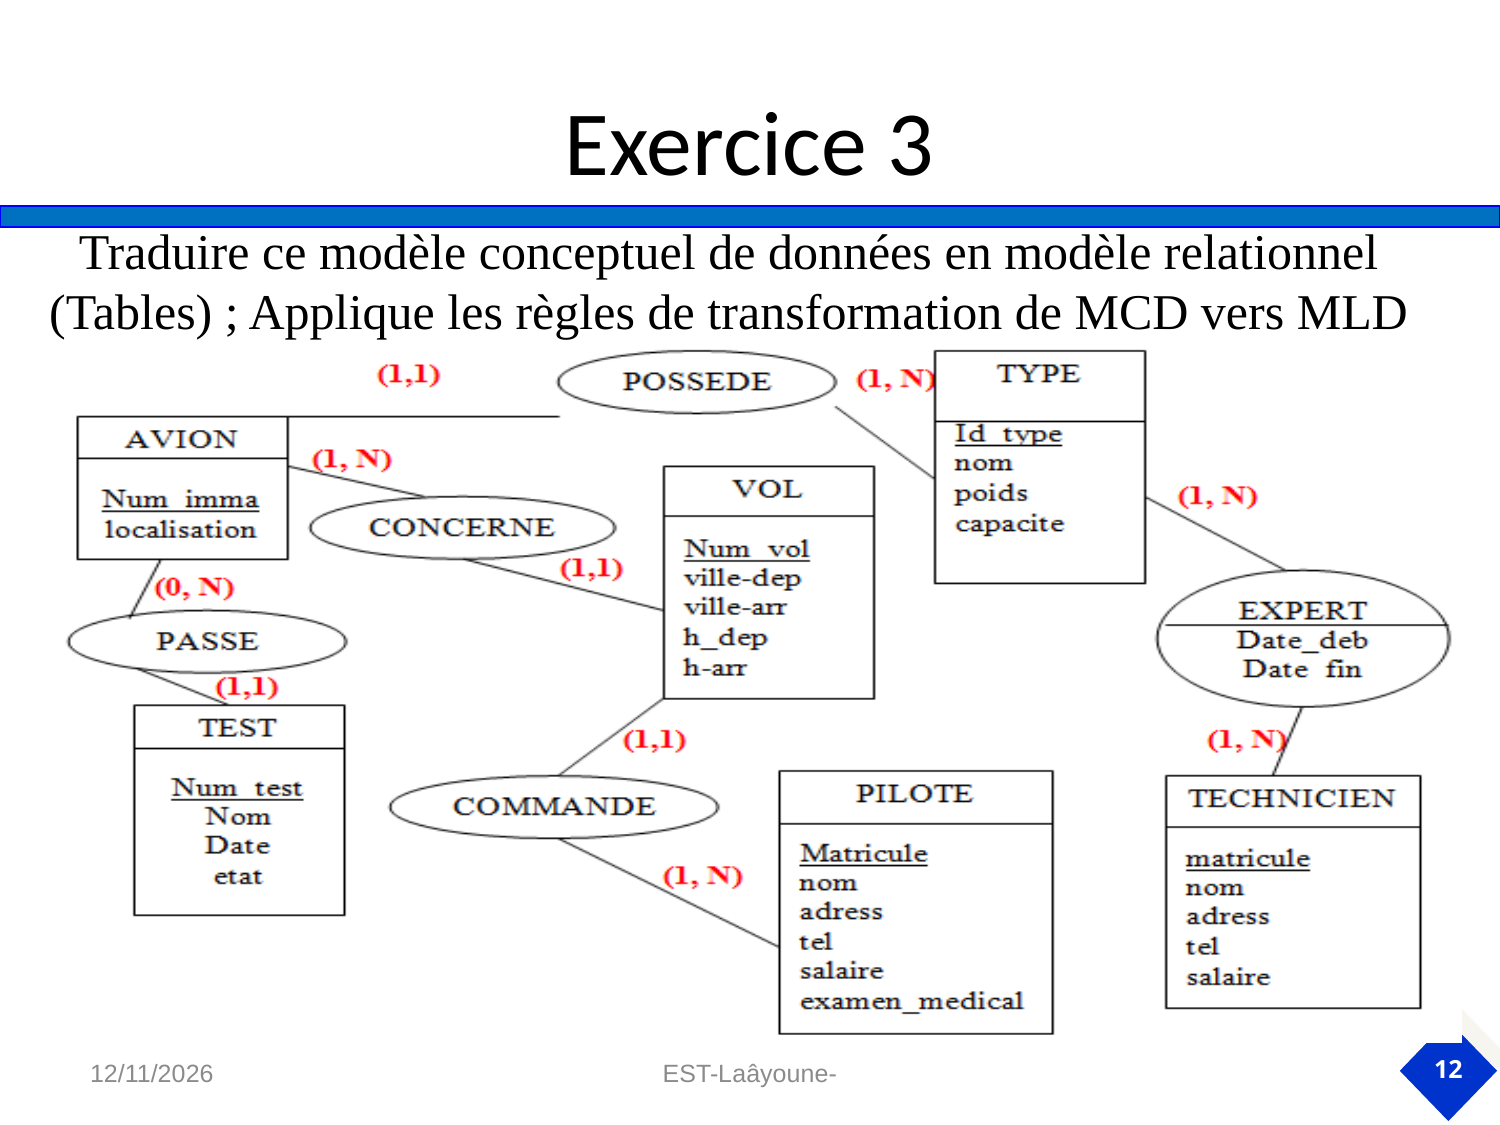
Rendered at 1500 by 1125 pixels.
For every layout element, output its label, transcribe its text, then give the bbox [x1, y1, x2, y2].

text_box Traduire ce modèle conceptuel de données en modèle relationnel (Tables) ; Applique les règles de transformation de MCD vers MLD [33, 211, 1425, 326]
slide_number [75, 1051, 425, 1103]
title Exercice 3 [75, 45, 1425, 211]
picture [32, 328, 1462, 1043]
footer EST-Laâyoune- [512, 1051, 988, 1103]
